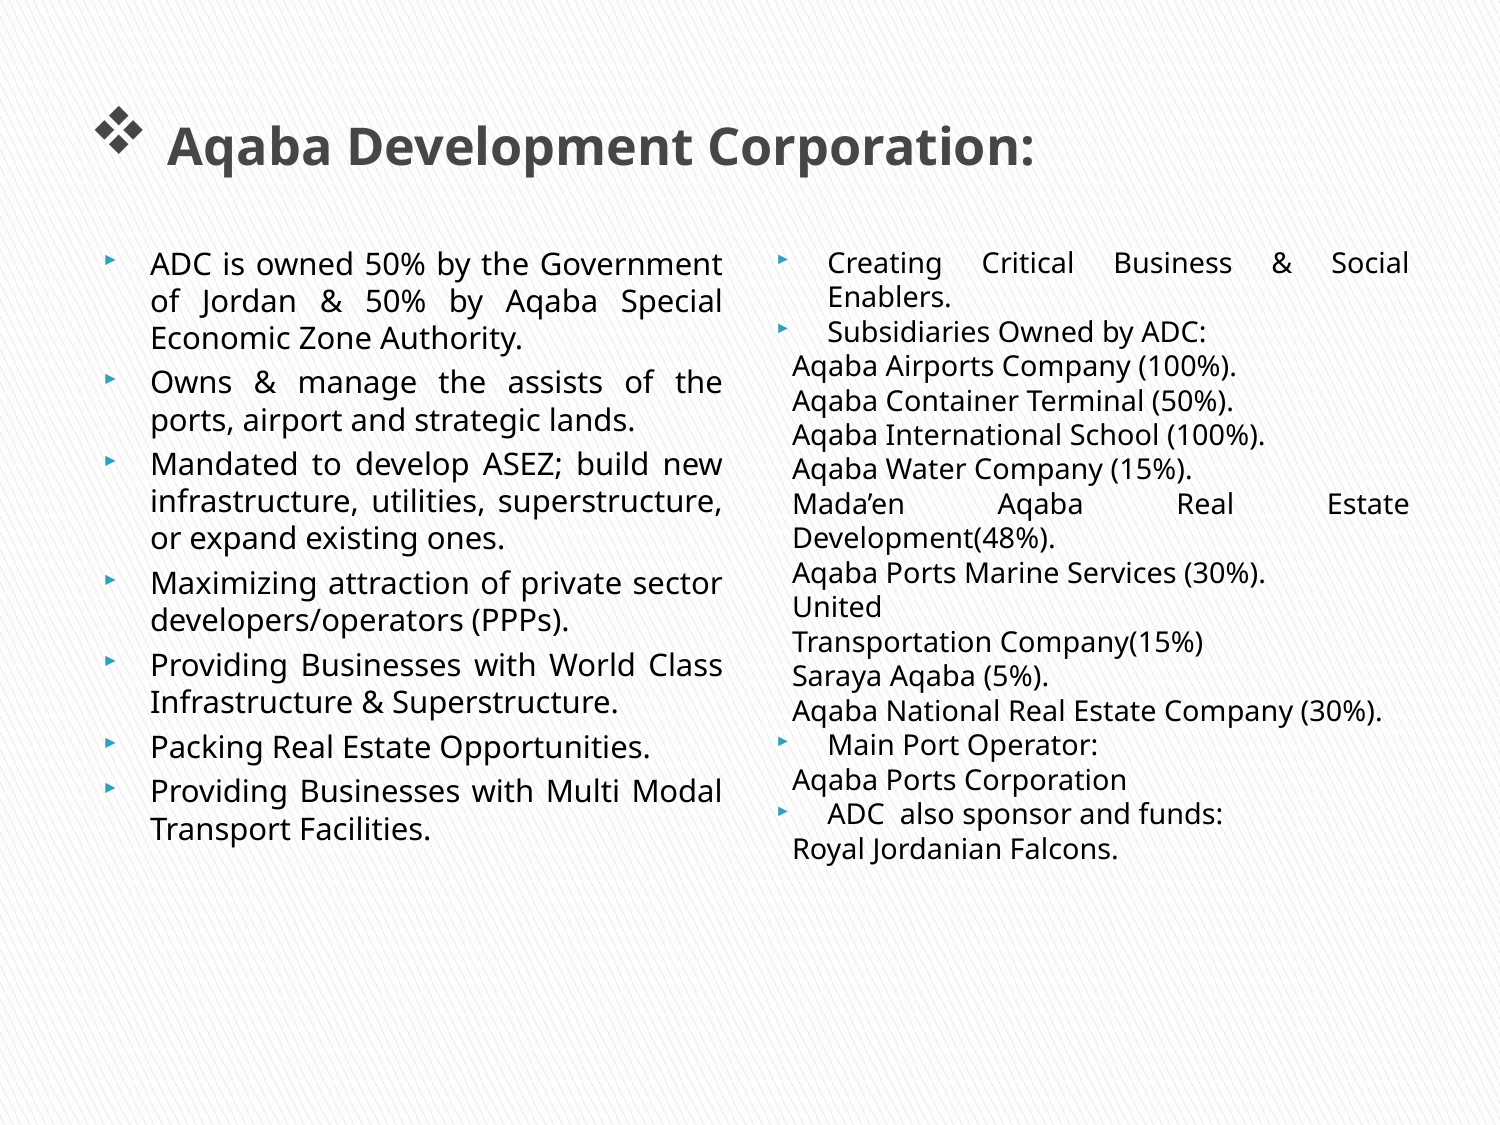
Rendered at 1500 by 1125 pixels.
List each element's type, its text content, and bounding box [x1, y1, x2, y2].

list Creating Critical Business & Social Enablers. Subsidiaries Owned by ADC: Aqaba Airports Company (100%). Aqaba Container Terminal (50%). Aqaba International School (100%). Aqaba Water Company (15%). Mada’en Aqaba Real Estate Development(48%). Aqaba Ports Marine Services (30%). United Transportation Company(15%) Saraya Aqaba (5%). Aqaba National Real Estate Company (30%). Main Port Operator: Aqaba Ports Corporation ADC also sponsor and funds: Royal Jordanian Falcons. [761, 236, 1425, 884]
title Aqaba Development Corporation: [75, 44, 1425, 233]
list ADC is owned 50% by the Government of Jordan & 50% by Aqaba Special Economic Zone Authority. Owns & manage the assists of the ports, airport and strategic lands. Mandated to develop ASEZ; build new infrastructure, utilities, superstructure, or expand existing ones. Maximizing attraction of private sector developers/operators (PPPs). Providing Businesses with World Class Infrastructure & Superstructure. Packing Real Estate Opportunities. Providing Businesses with Multi Modal Transport Facilities. [75, 236, 738, 884]
